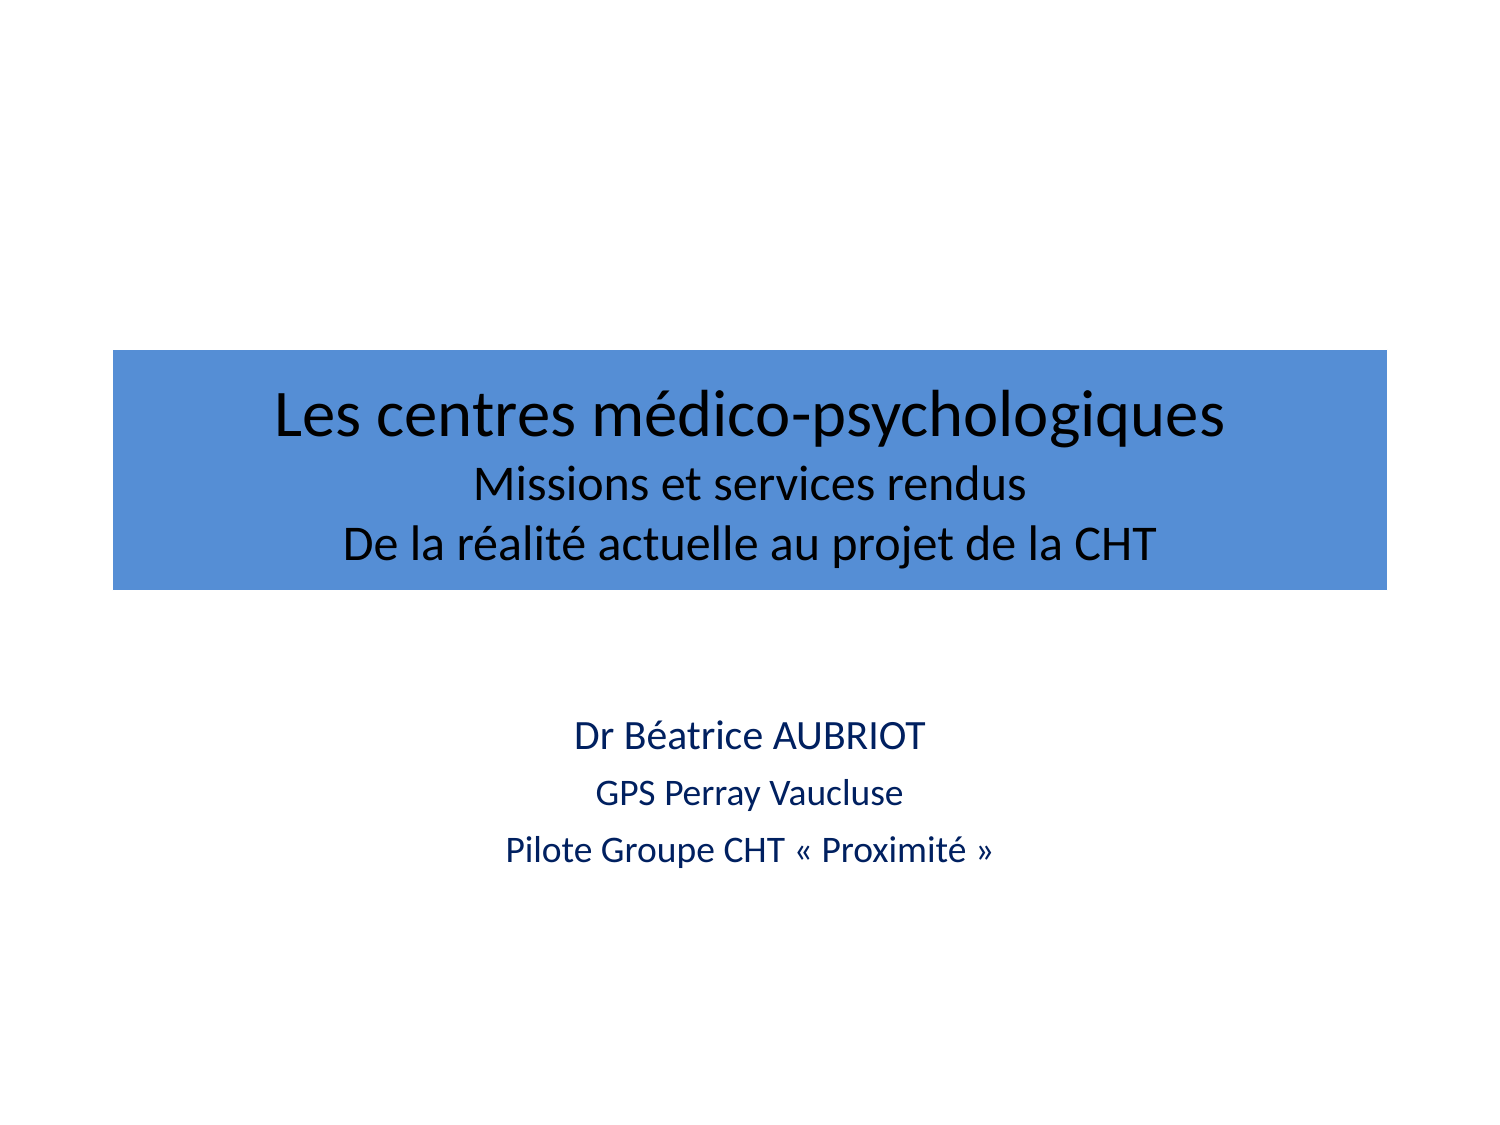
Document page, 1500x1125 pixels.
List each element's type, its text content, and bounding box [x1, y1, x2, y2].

title Les centres médico-psychologiques Missions et services rendus De la réalité actuelle au projet de la CHT [112, 349, 1388, 591]
subtitle Dr Béatrice AUBRIOT GPS Perray Vaucluse Pilote Groupe CHT « Proximité » [225, 637, 1275, 925]
